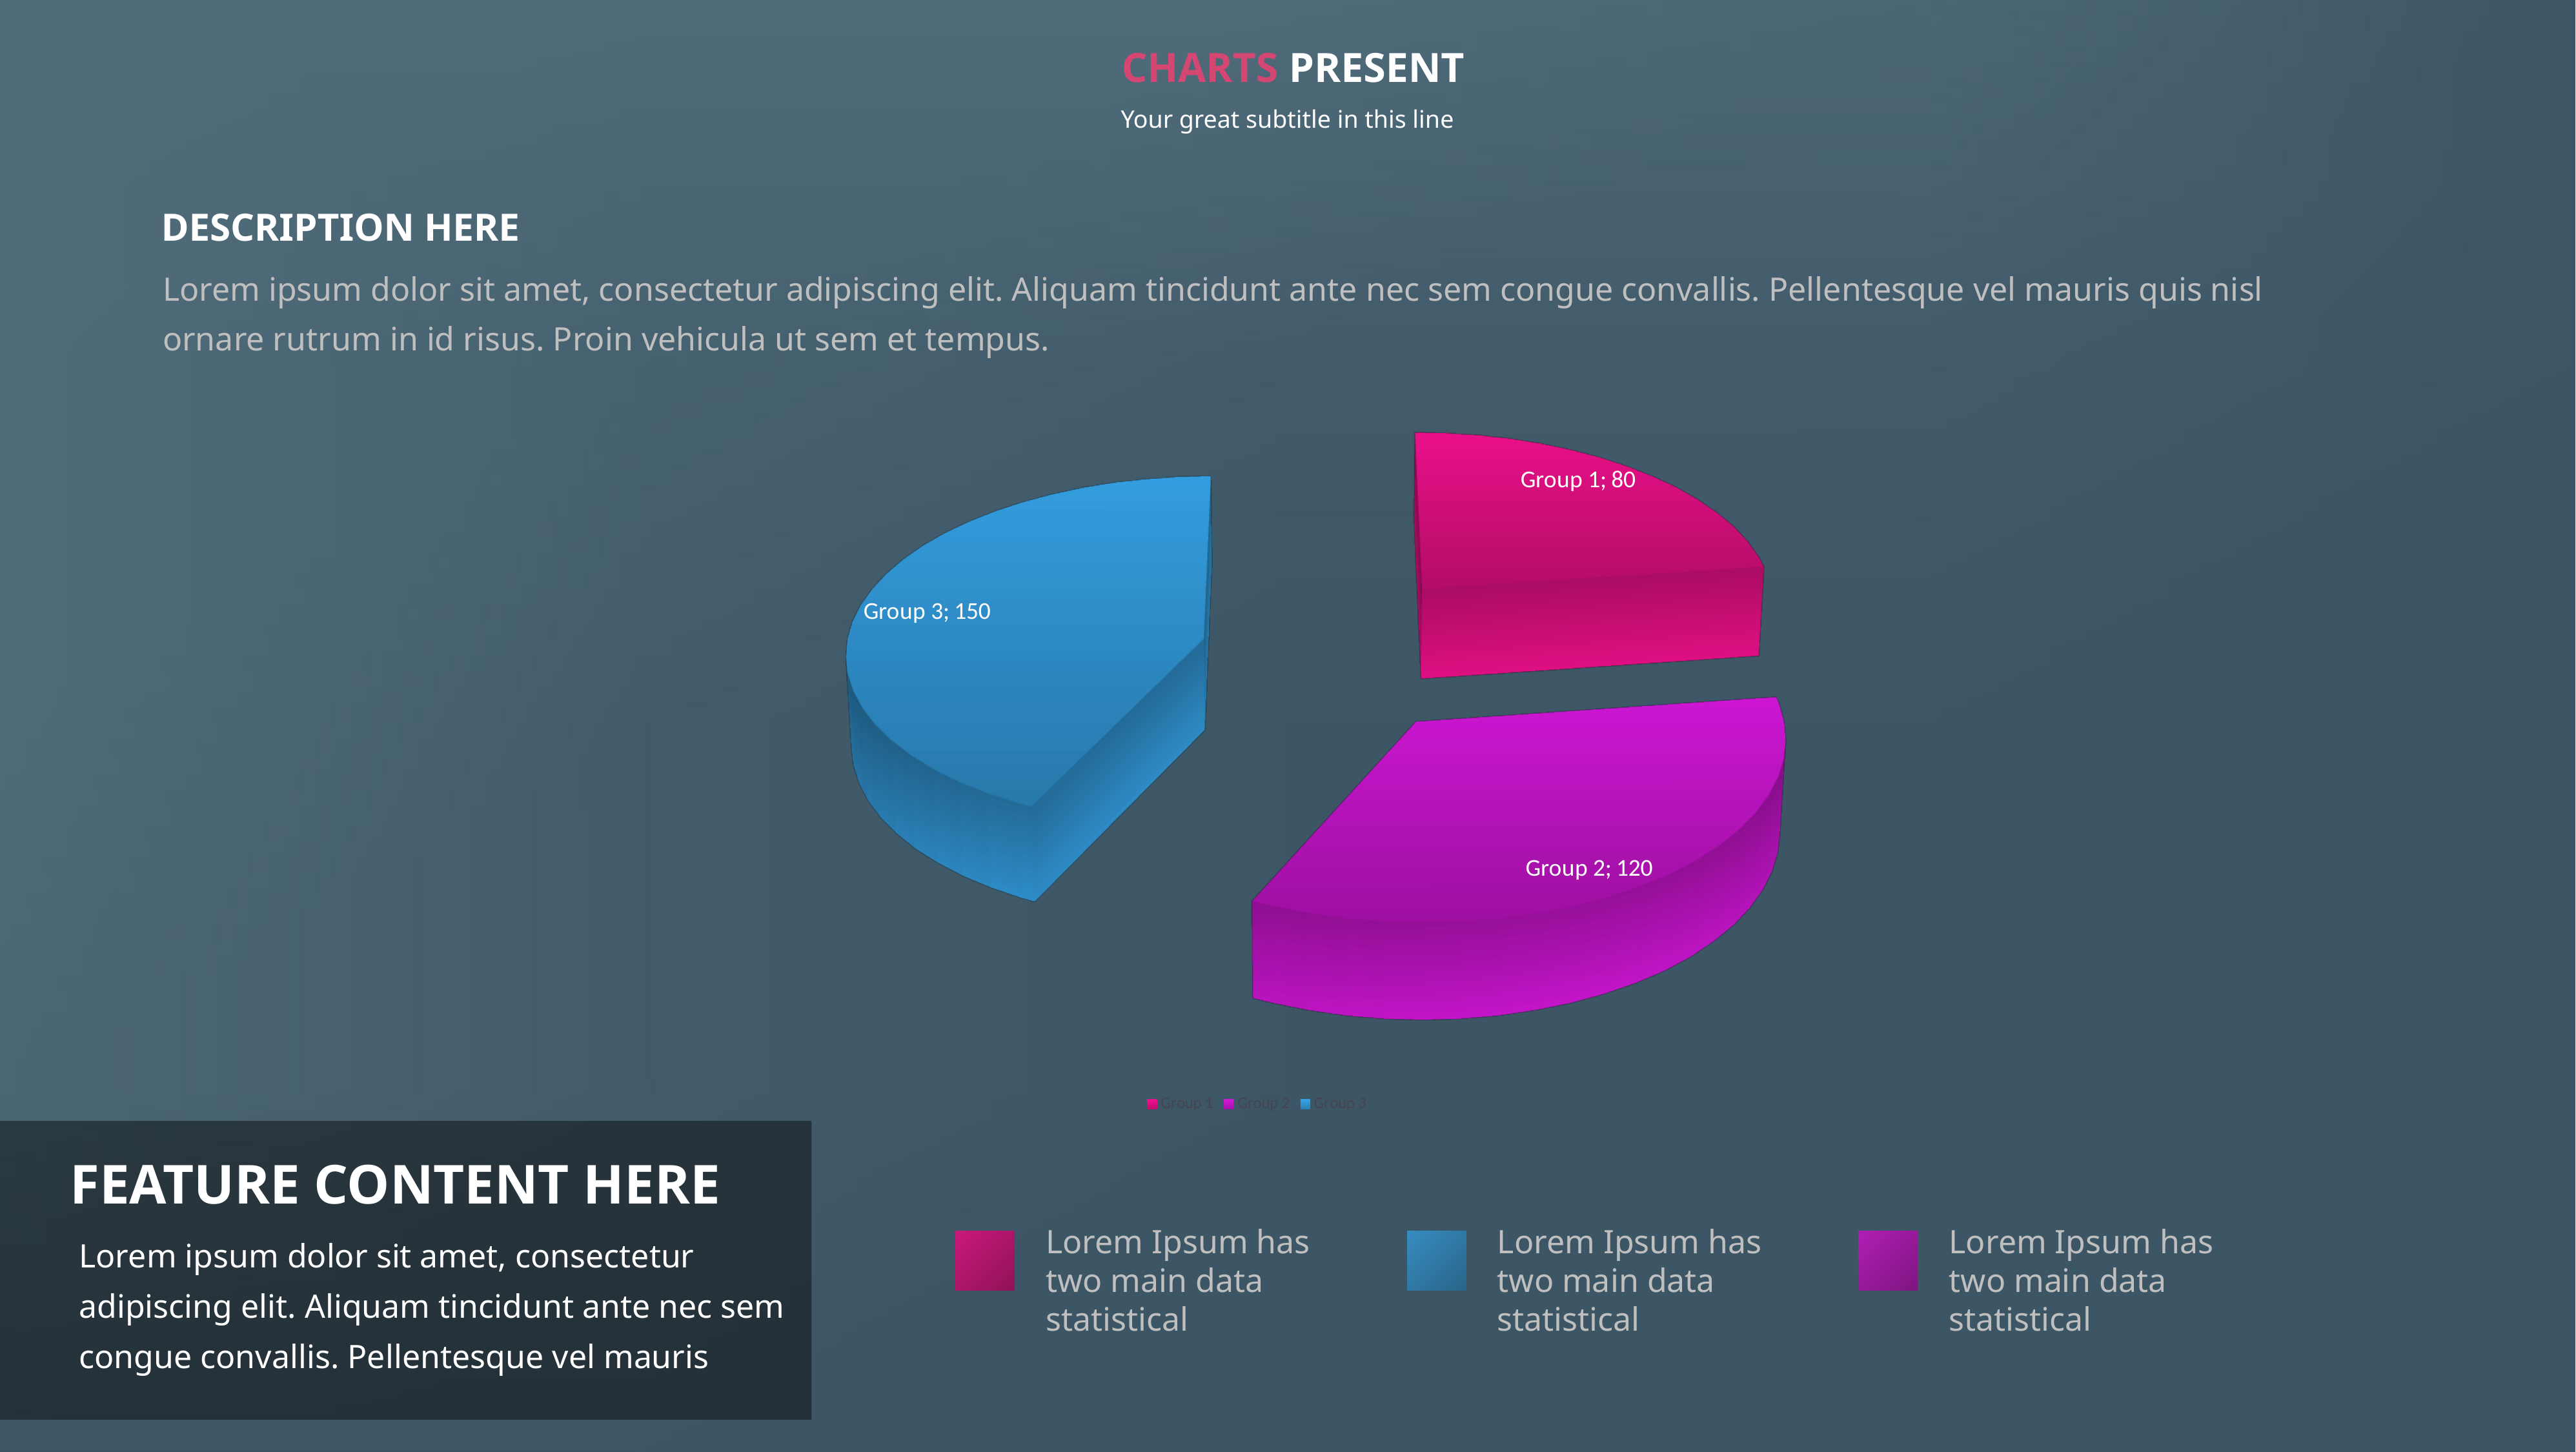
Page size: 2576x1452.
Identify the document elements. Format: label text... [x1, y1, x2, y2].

text_box [1858, 1229, 1919, 1291]
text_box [0, 1120, 893, 1420]
picture [0, 0, 2576, 1452]
text_box [954, 1229, 1016, 1291]
text_box Lorem Ipsum has two main data statistical [1925, 1209, 2300, 1349]
text_box Lorem Ipsum has two main data statistical [1474, 1209, 1849, 1349]
text_box Lorem Ipsum has two main data statistical [1022, 1209, 1397, 1349]
text_box [1406, 1229, 1468, 1291]
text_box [136, 193, 2377, 372]
chart [121, 401, 2392, 1117]
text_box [803, 32, 1783, 146]
